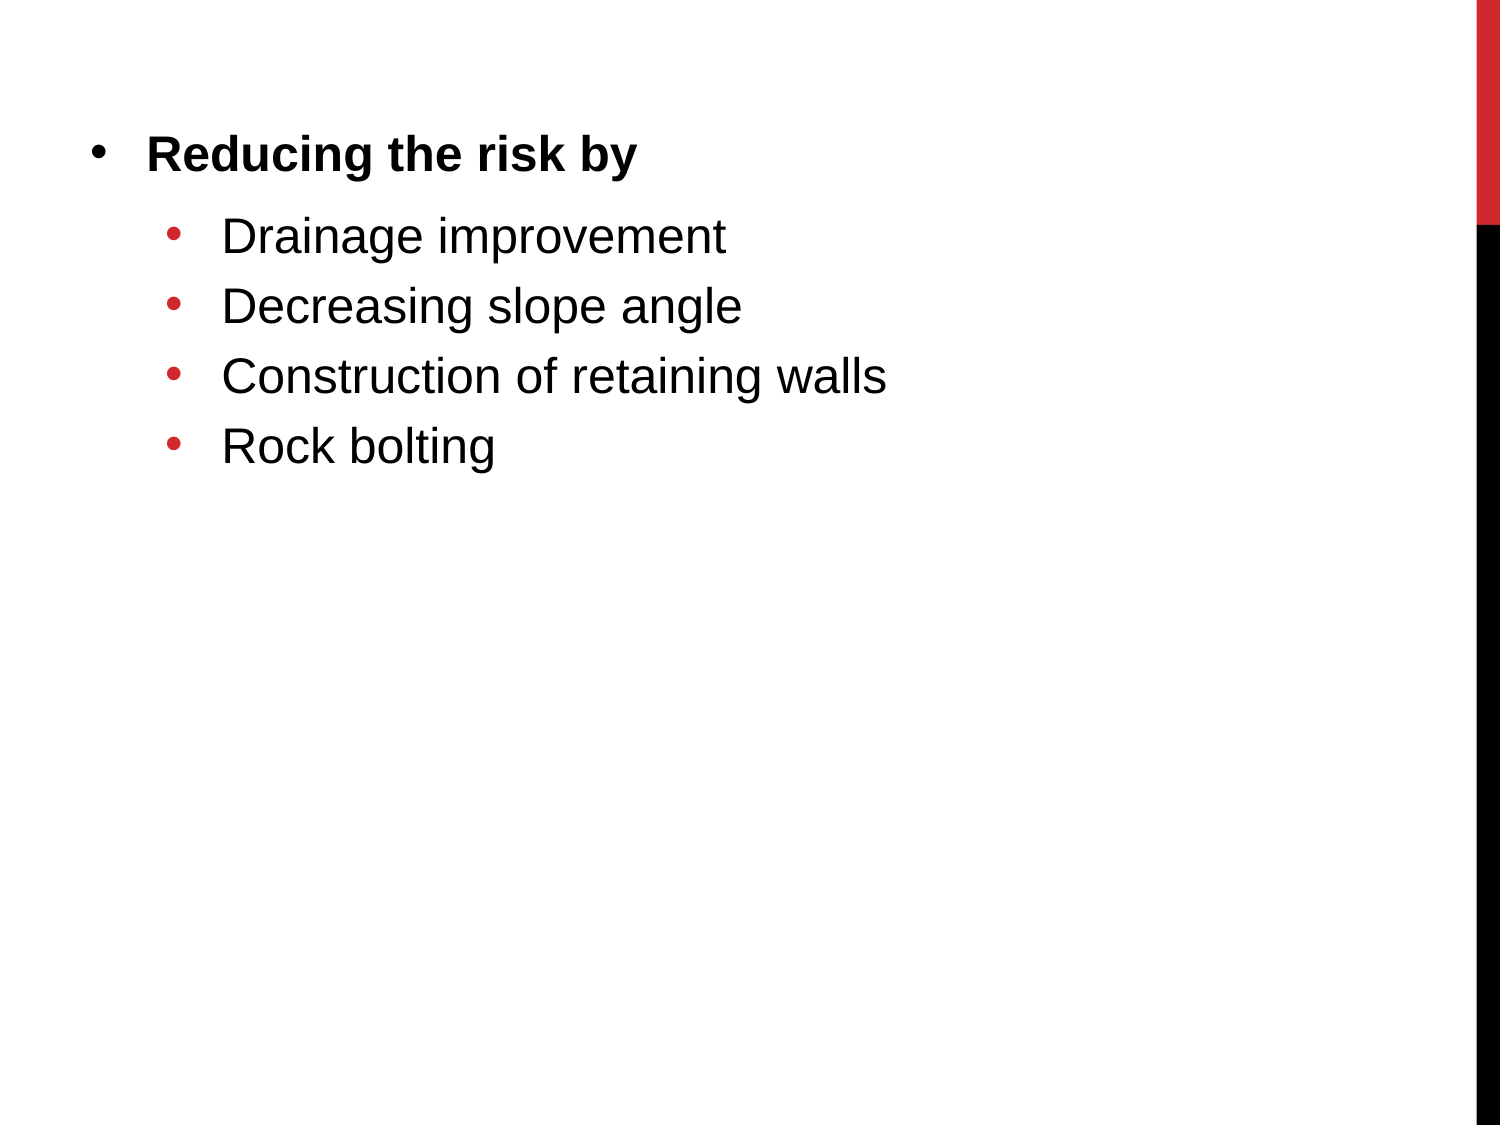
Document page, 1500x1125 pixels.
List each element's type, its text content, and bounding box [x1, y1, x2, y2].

list Reducing the risk by Drainage improvement Decreasing slope angle Construction of retaining walls Rock bolting [75, 113, 1325, 1005]
